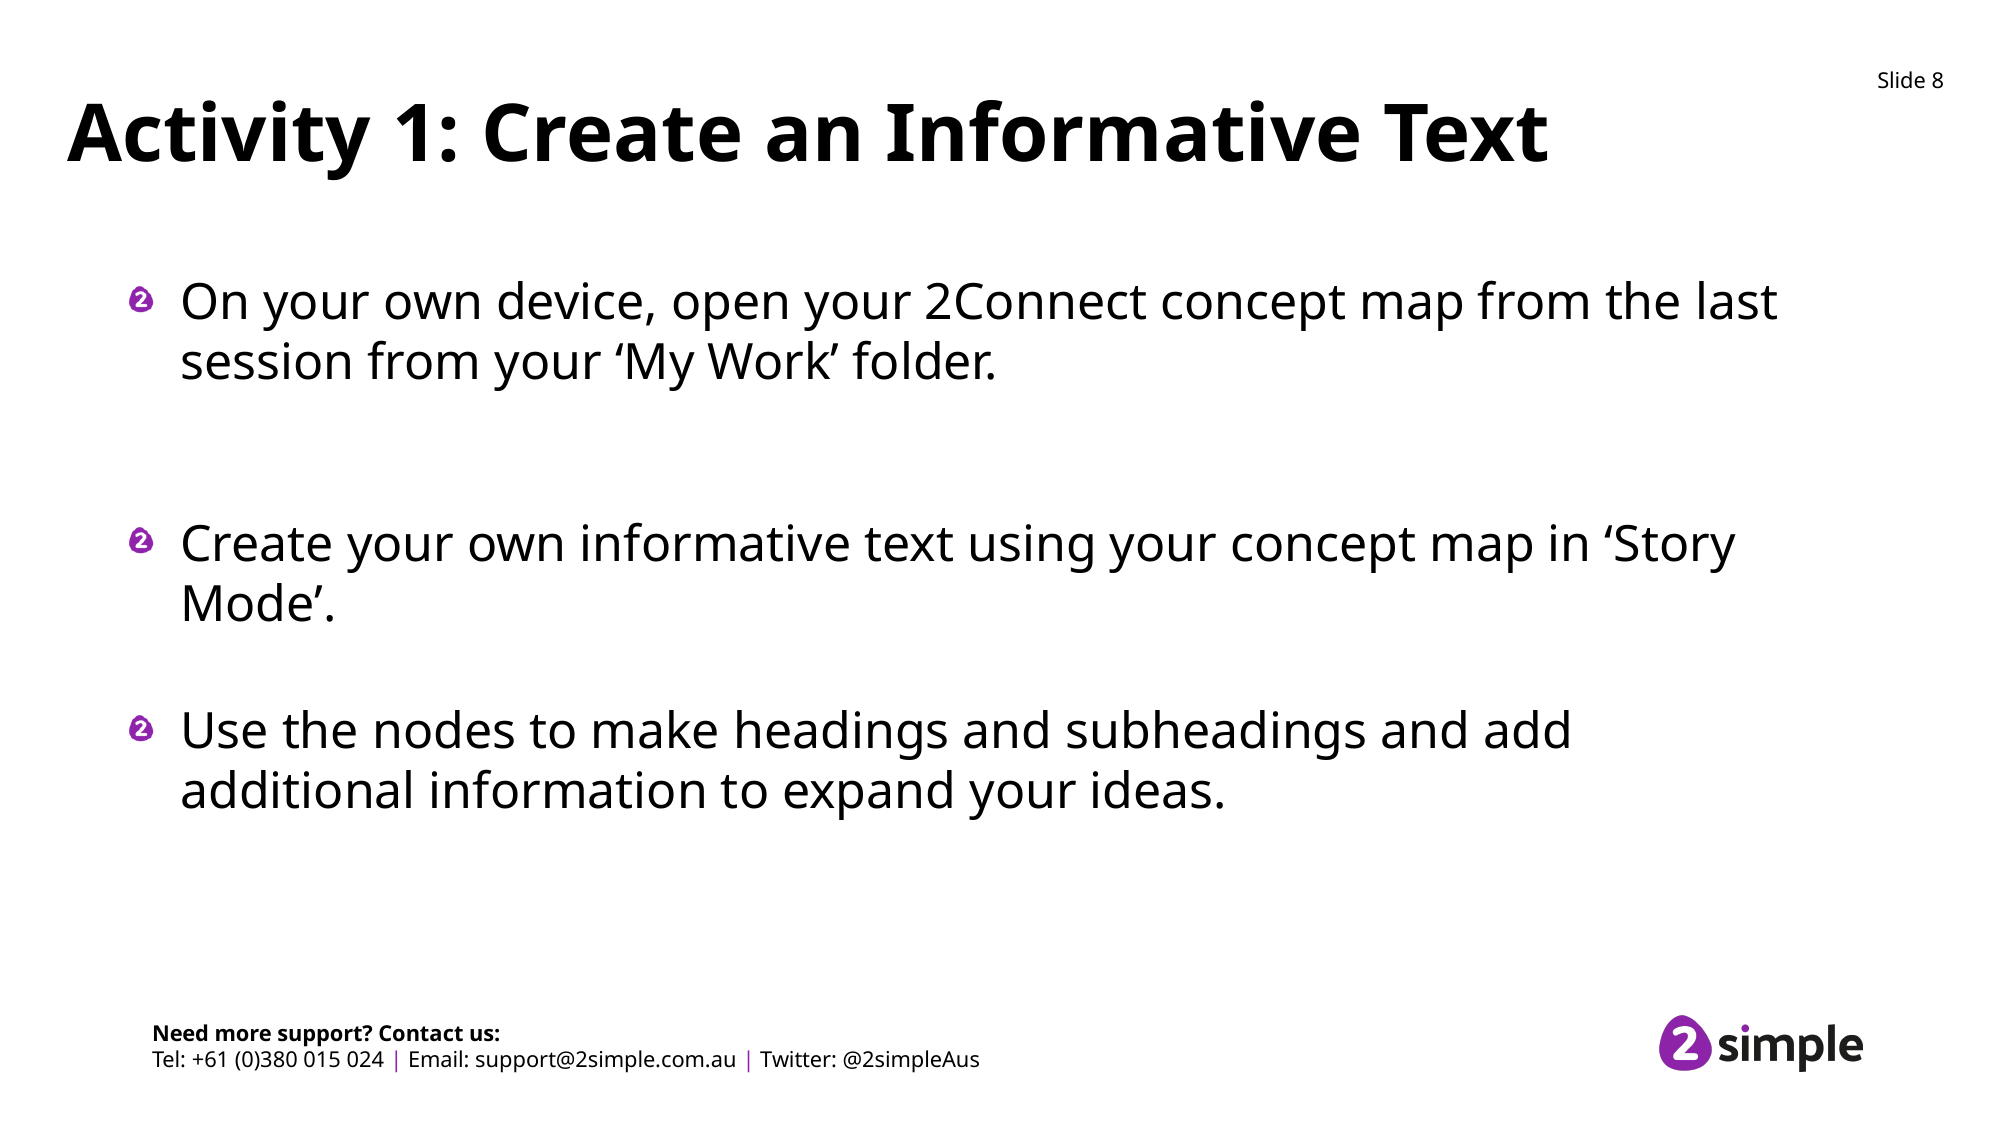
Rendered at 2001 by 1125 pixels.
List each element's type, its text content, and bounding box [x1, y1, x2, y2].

text_box Create your own informative text using your concept map in ‘Story Mode’. [109, 458, 1896, 684]
text_box On your own device, open your 2Connect concept map from the last session from your ‘My Work’ folder. [109, 262, 1804, 398]
picture [124, 711, 156, 747]
picture [1659, 1015, 1863, 1073]
title Activity 1: Create an Informative Text [52, 52, 1777, 218]
text_box Slide 8 [1862, 59, 1976, 101]
text_box Need more support? Contact us: Tel: +61 (0)380 015 024 | Email: support@2simple.com.au | Twitter: @2simpleAus [137, 1011, 1863, 1080]
picture [124, 523, 156, 559]
picture [124, 282, 156, 318]
text_box Use the nodes to make headings and subheadings and add additional information to expand your ideas. [109, 691, 1804, 826]
